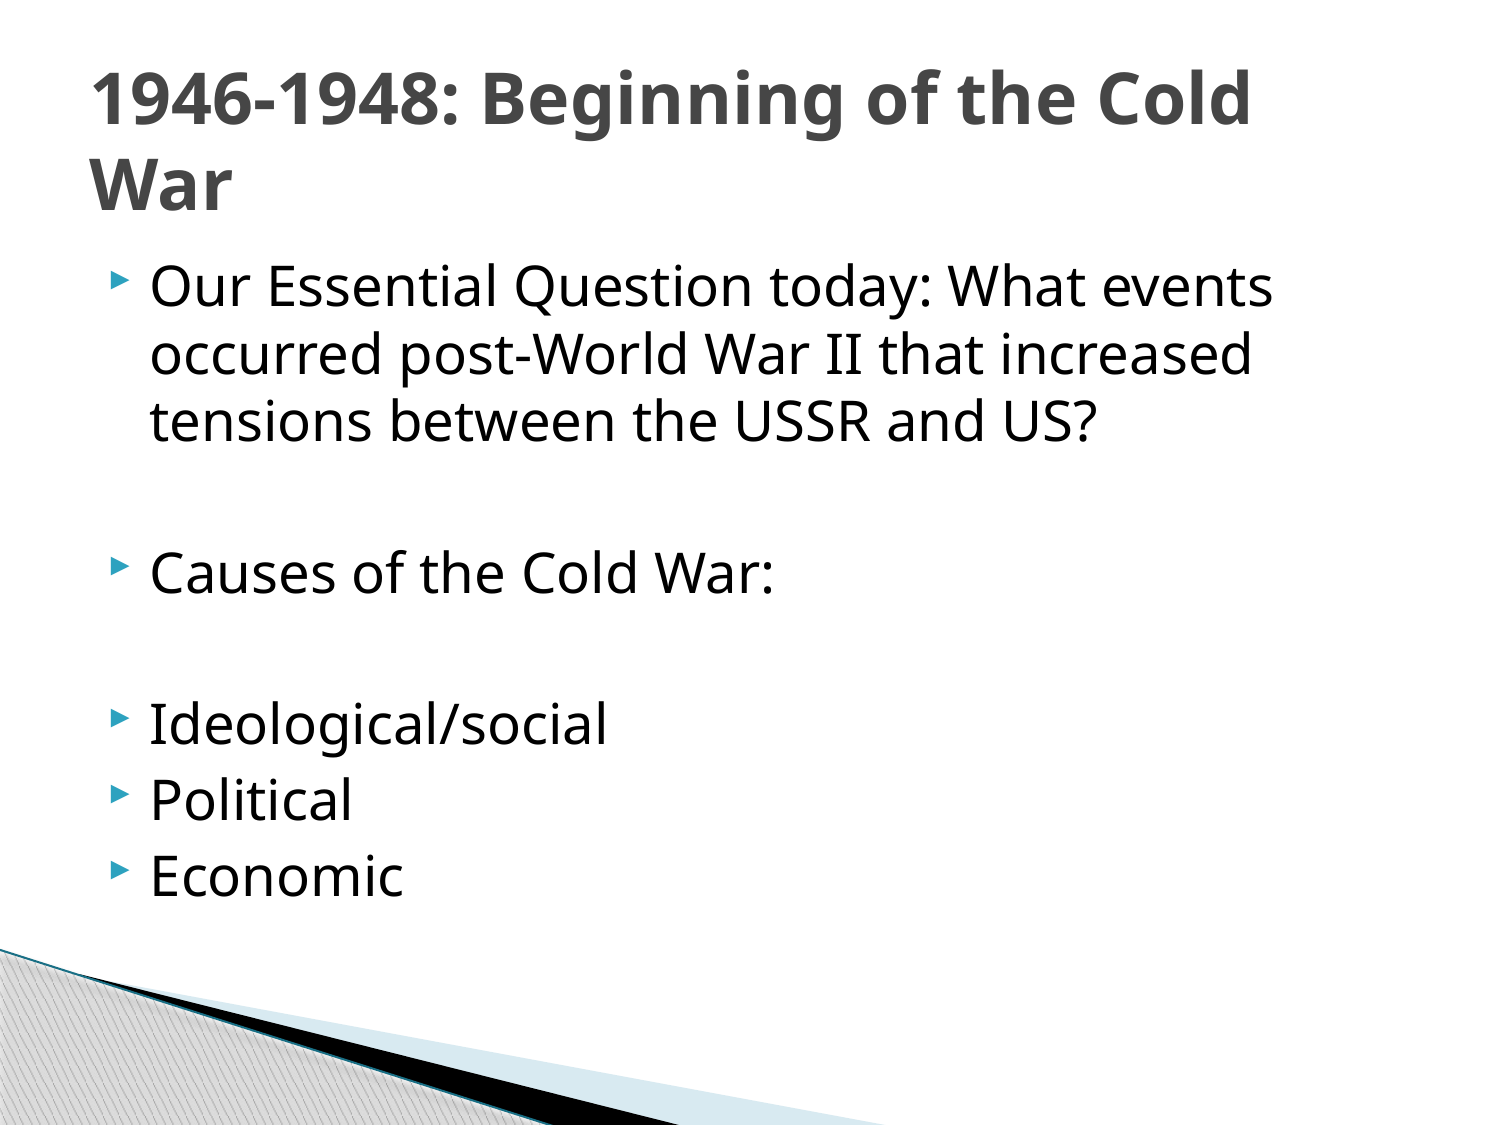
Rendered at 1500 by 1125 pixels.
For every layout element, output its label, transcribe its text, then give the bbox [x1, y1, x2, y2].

list Our Essential Question today: What events occurred post-World War II that increased tensions between the USSR and US? Causes of the Cold War: Ideological/social Political Economic [75, 243, 1425, 986]
title 1946-1948: Beginning of the Cold War [75, 45, 1425, 233]
